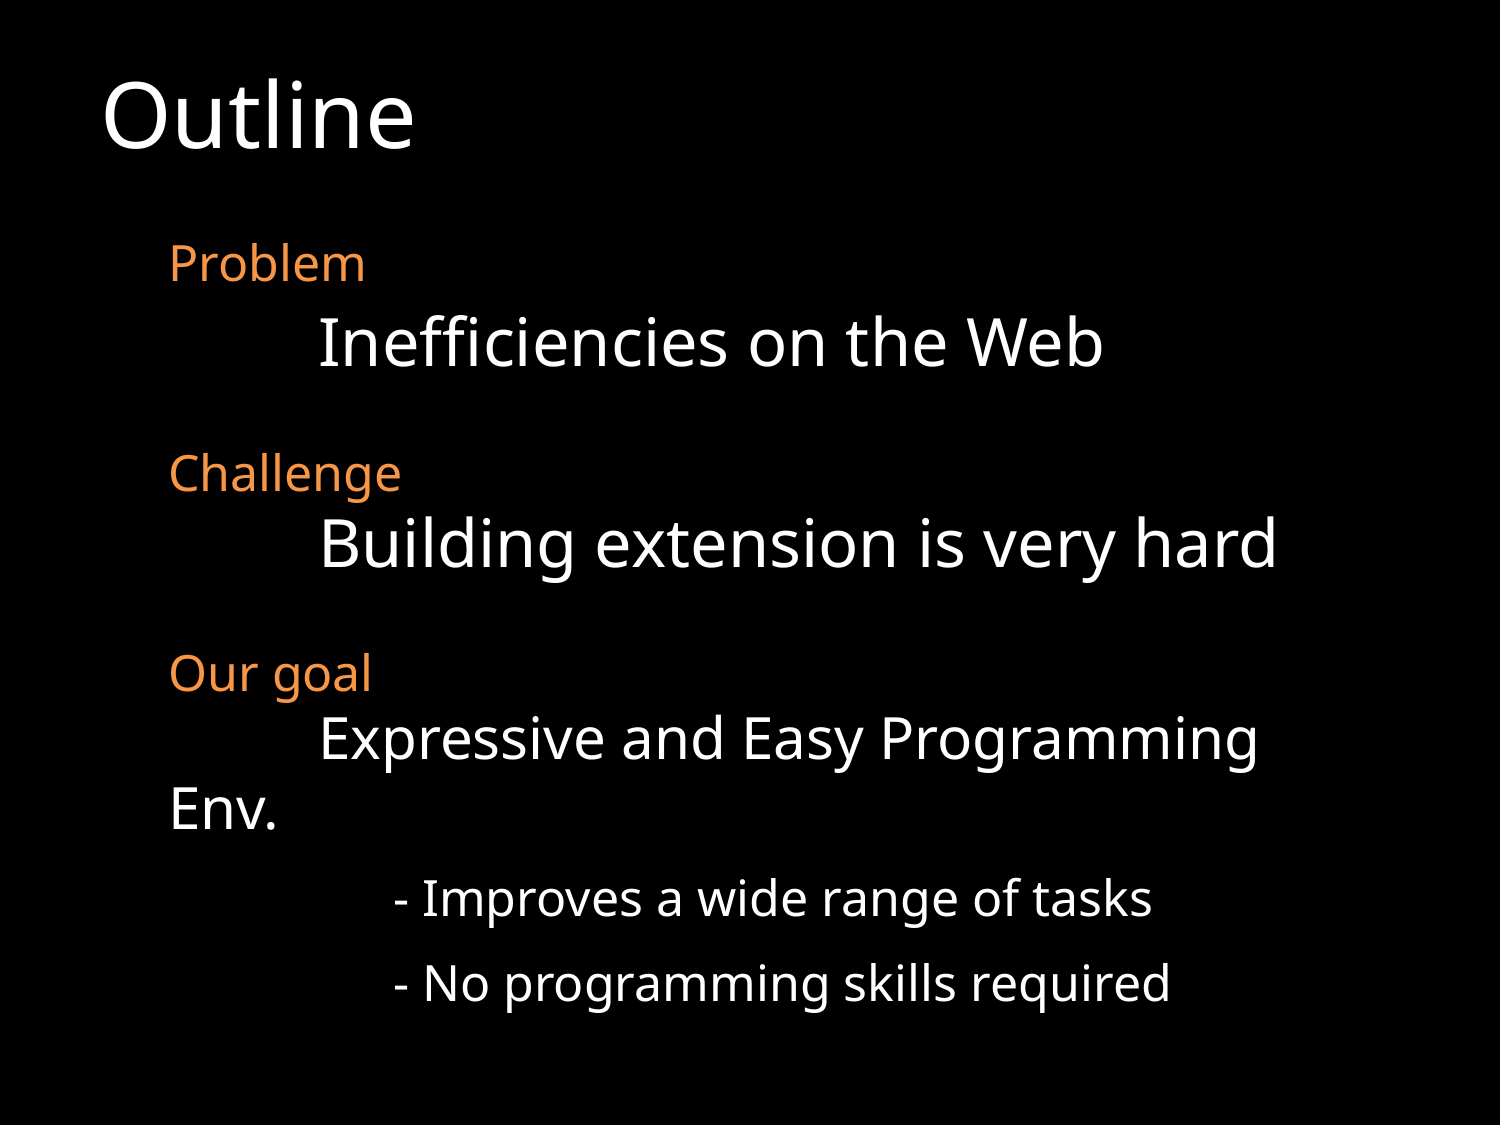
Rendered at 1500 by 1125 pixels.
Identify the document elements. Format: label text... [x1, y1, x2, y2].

text_box Outline [85, 49, 1176, 175]
text_box Problem Inefficiencies on the Web Challenge Building extension is very hard Our goal Expressive and Easy Programming Env. - Improves a wide range of tasks - No programming skills required [153, 223, 1399, 1019]
